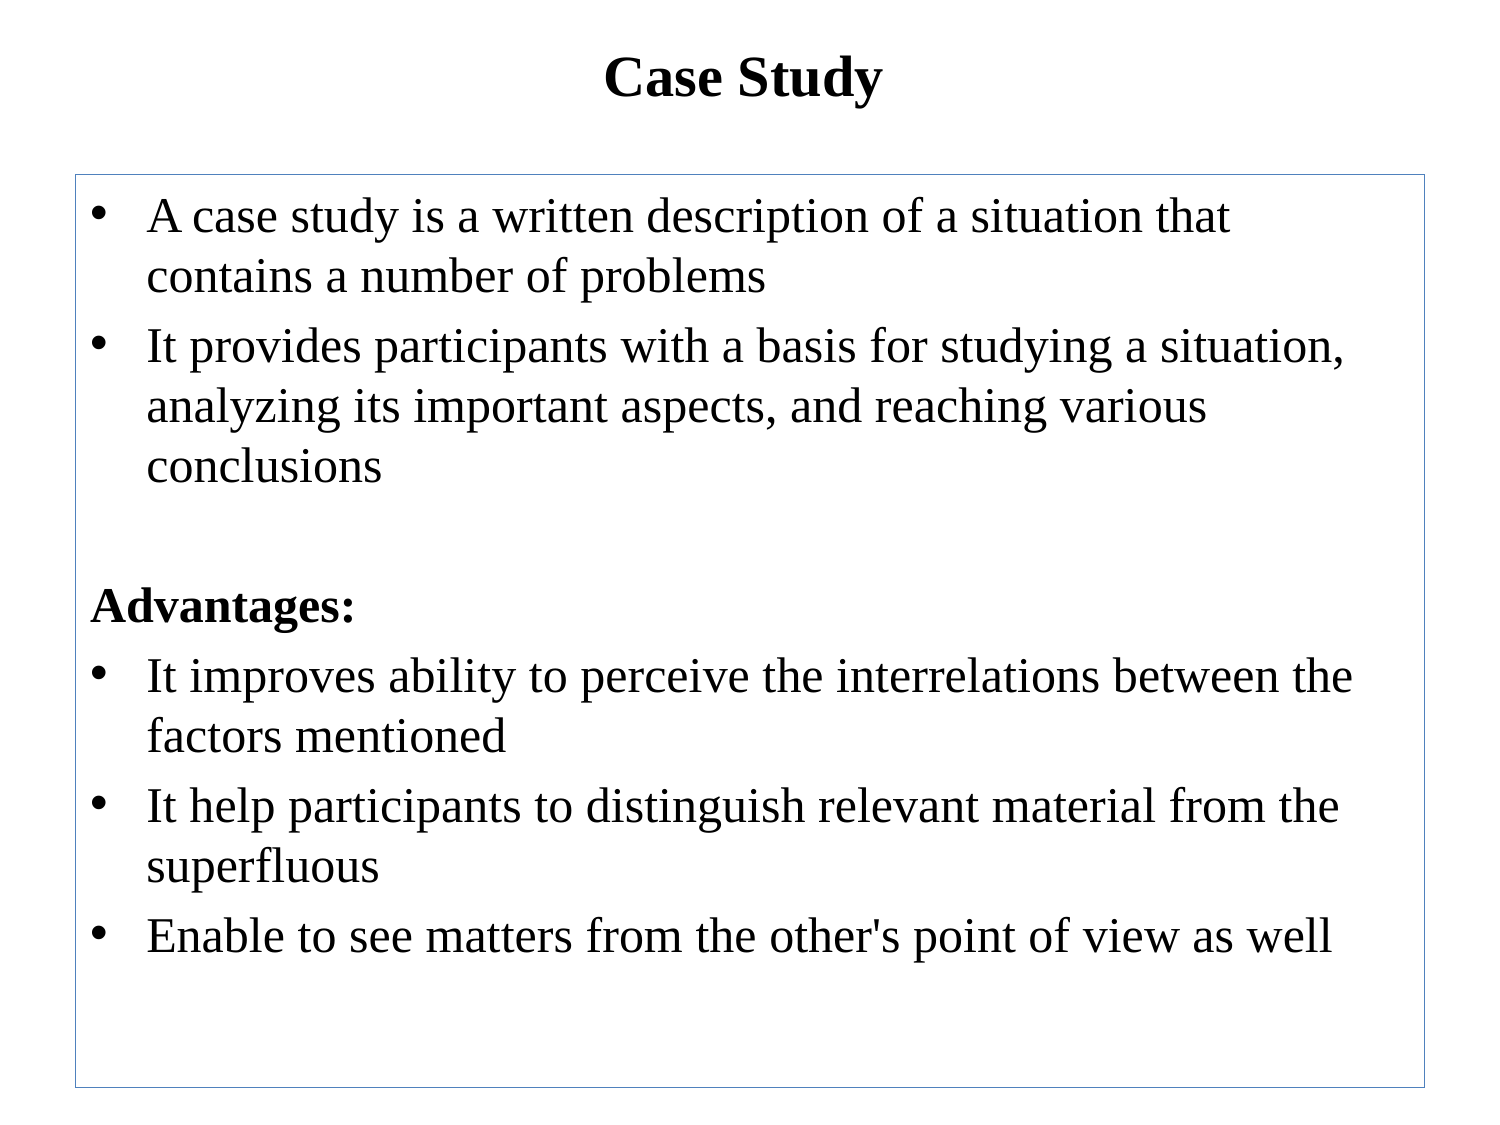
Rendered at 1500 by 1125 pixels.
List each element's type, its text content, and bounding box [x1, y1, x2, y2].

text_box Case Study [50, 30, 1438, 186]
list A case study is a written description of a situation that contains a number of problems It provides participants with a basis for studying a situation, analyzing its important aspects, and reaching various conclusions Advantages: It improves ability to perceive the interrelations between the factors mentioned It help participants to distinguish relevant material from the superfluous Enable to see matters from the other's point of view as well [75, 186, 1425, 1088]
